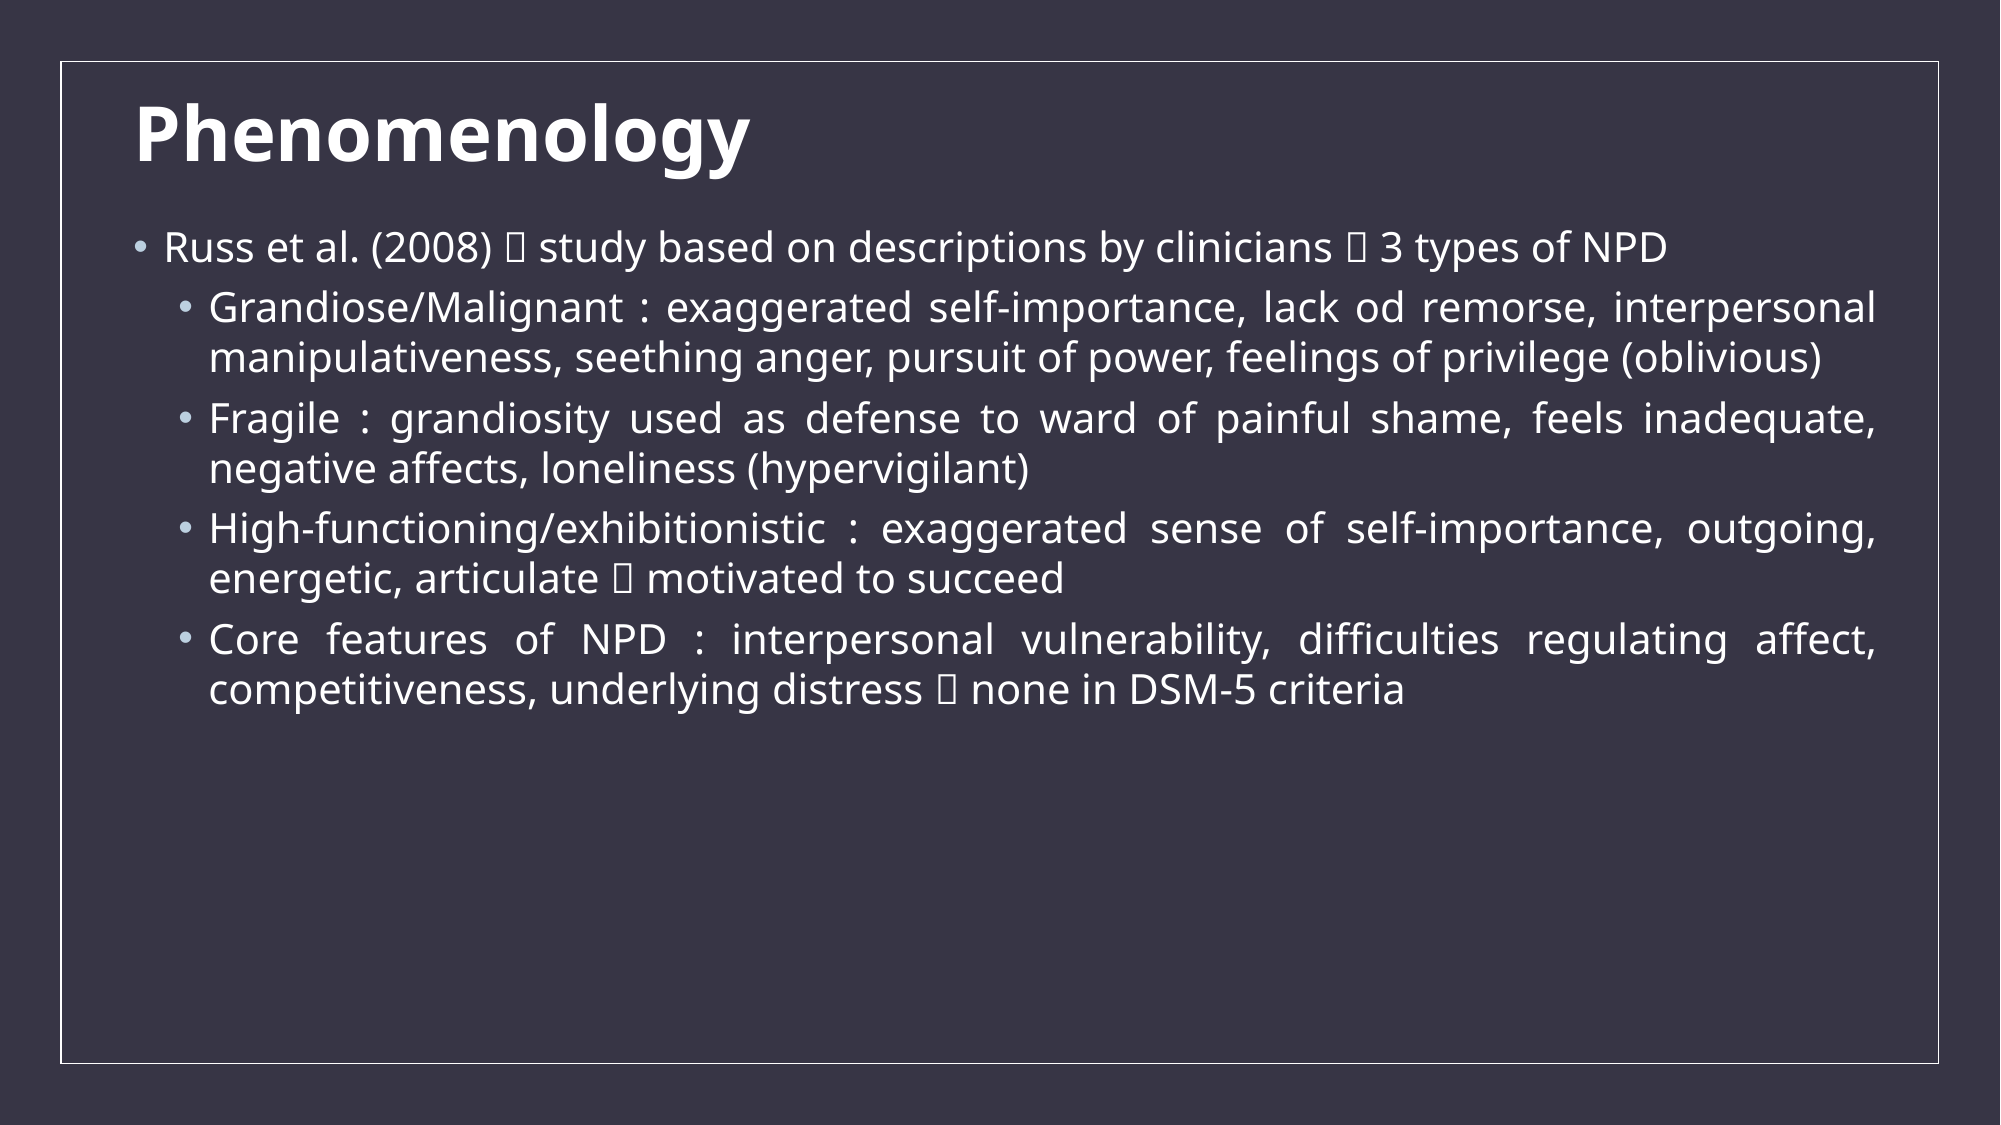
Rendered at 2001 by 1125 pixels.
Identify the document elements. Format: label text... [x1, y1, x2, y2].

list Russ et al. (2008)  study based on descriptions by clinicians  3 types of NPD Grandiose/Malignant : exaggerated self-importance, lack od remorse, interpersonal manipulativeness, seething anger, pursuit of power, feelings of privilege (oblivious) Fragile : grandiosity used as defense to ward of painful shame, feels inadequate, negative affects, loneliness (hypervigilant) High-functioning/exhibitionistic : exaggerated sense of self-importance, outgoing, energetic, articulate  motivated to succeed Core features of NPD : interpersonal vulnerability, difficulties regulating affect, competitiveness, underlying distress  none in DSM-5 criteria [118, 213, 1893, 1050]
title Phenomenology [118, 88, 1769, 186]
